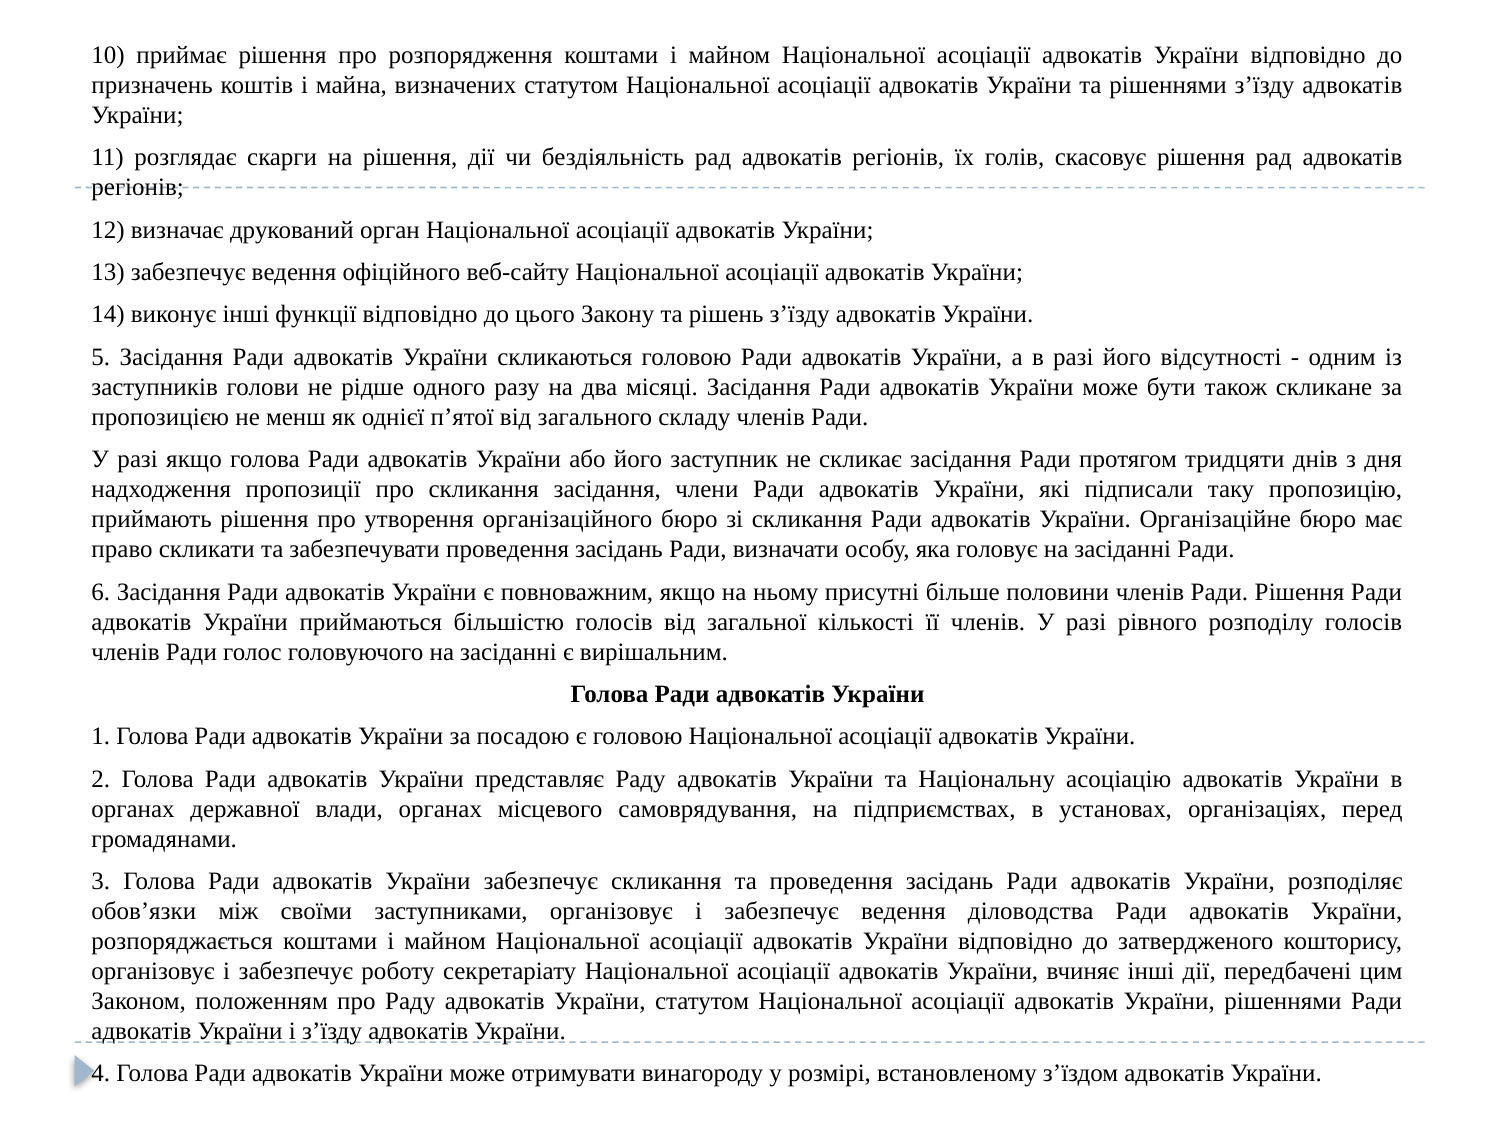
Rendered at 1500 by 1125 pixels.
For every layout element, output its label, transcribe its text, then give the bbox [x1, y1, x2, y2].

list 10) приймає рішення про розпорядження коштами і майном Національної асоціації адвокатів України відповідно до призначень коштів і майна, визначених статутом Національної асоціації адвокатів України та рішеннями з’їзду адвокатів України; 11) розглядає скарги на рішення, дії чи бездіяльність рад адвокатів регіонів, їх голів, скасовує рішення рад адвокатів регіонів; 12) визначає друкований орган Національної асоціації адвокатів України; 13) забезпечує ведення офіційного веб-сайту Національної асоціації адвокатів України; 14) виконує інші функції відповідно до цього Закону та рішень з’їзду адвокатів України. 5. Засідання Ради адвокатів України скликаються головою Ради адвокатів України, а в разі його відсутності - одним із заступників голови не рідше одного разу на два місяці. Засідання Ради адвокатів України може бути також скликане за пропозицією не менш як однієї п’ятої від загального складу членів Ради. У разі якщо голова Ради адвокатів України або його заступник не скликає засідання Ради протягом тридцяти днів з дня надходження пропозиції про скликання засідання, члени Ради адвокатів України, які підписали таку пропозицію, приймають рішення про утворення організаційного бюро зі скликання Ради адвокатів України. Організаційне бюро має право скликати та забезпечувати проведення засідань Ради, визначати особу, яка головує на засіданні Ради. 6. Засідання Ради адвокатів України є повноважним, якщо на ньому присутні більше половини членів Ради. Рішення Ради адвокатів України приймаються більшістю голосів від загальної кількості її членів. У разі рівного розподілу голосів членів Ради голос головуючого на засіданні є вирішальним. Голова Ради адвокатів України 1. Голова Ради адвокатів України за посадою є головою Національної асоціації адвокатів України. 2. Голова Ради адвокатів України представляє Раду адвокатів України та Національну асоціацію адвокатів України в органах державної влади, органах місцевого самоврядування, на підприємствах, в установах, організаціях, перед громадянами. 3. Голова Ради адвокатів України забезпечує скликання та проведення засідань Ради адвокатів України, розподіляє обов’язки між своїми заступниками, організовує і забезпечує ведення діловодства Ради адвокатів України, розпоряджається коштами і майном Національної асоціації адвокатів України відповідно до затвердженого кошторису, організовує і забезпечує роботу секретаріату Національної асоціації адвокатів України, вчиняє інші дії, передбачені цим Законом, положенням про Раду адвокатів України, статутом Національної асоціації адвокатів України, рішеннями Ради адвокатів України і з’їзду адвокатів України. 4. Голова Ради адвокатів України може отримувати винагороду у розмірі, встановленому з’їздом адвокатів України. [76, 30, 1420, 1106]
